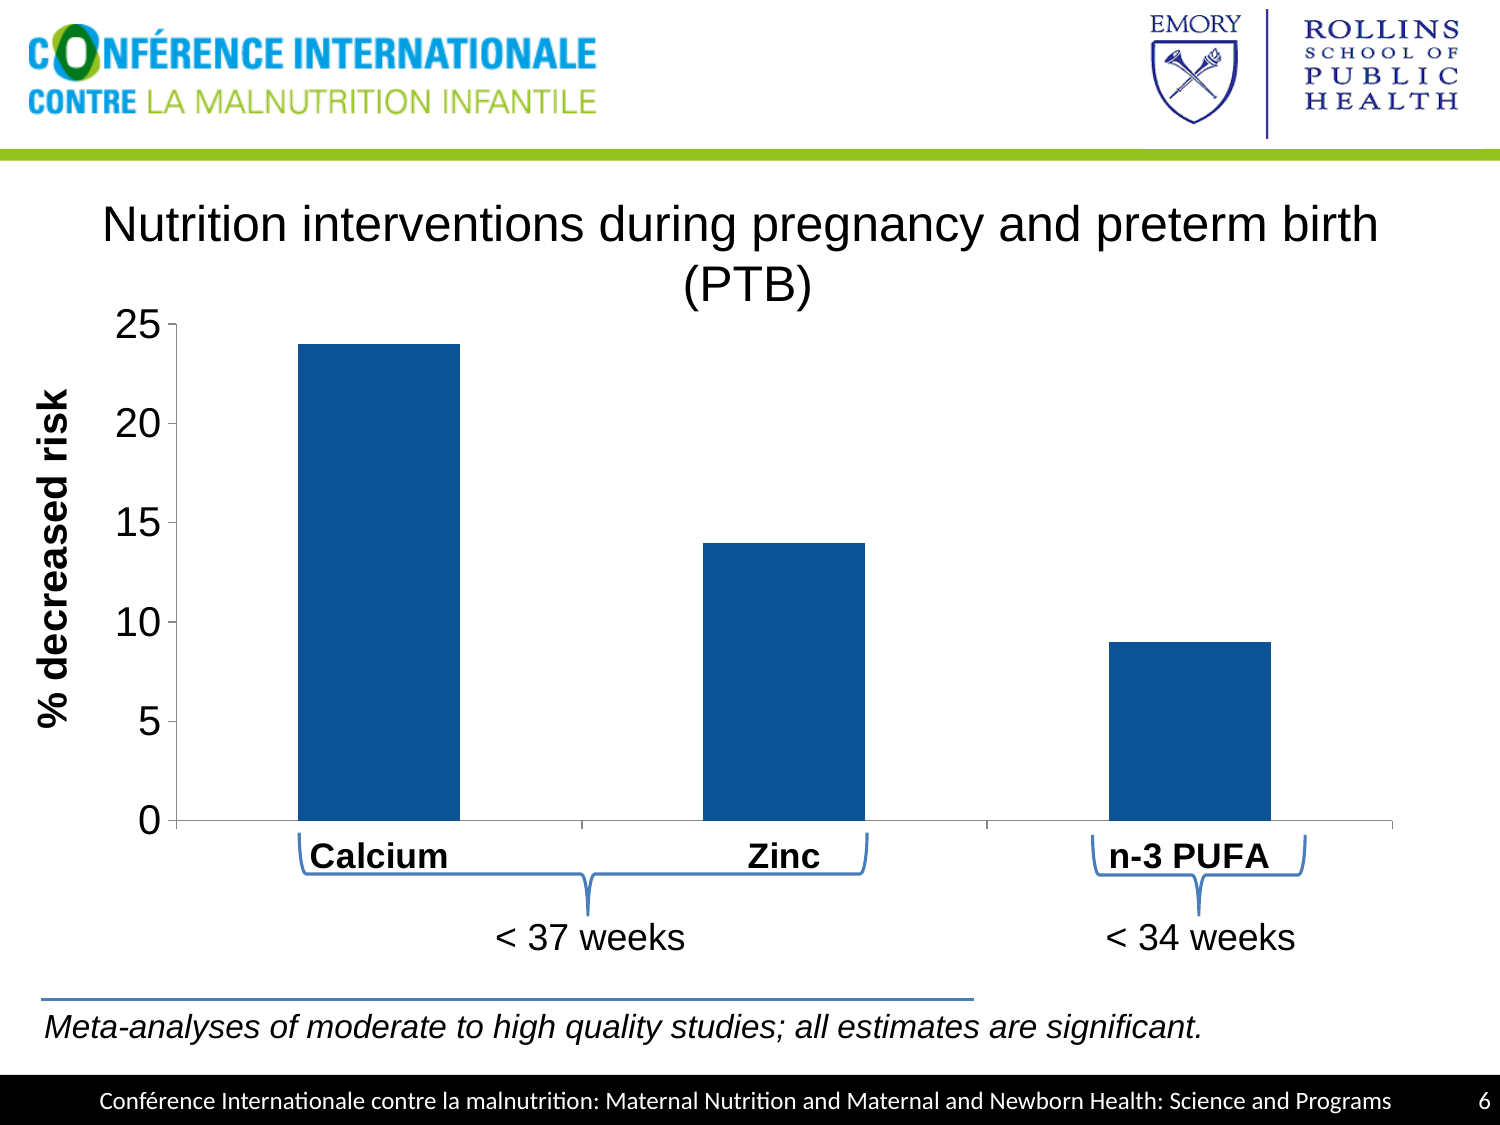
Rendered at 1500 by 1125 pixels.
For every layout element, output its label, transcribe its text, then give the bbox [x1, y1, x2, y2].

footer Conférence Internationale contre la malnutrition: Maternal Nutrition and Maternal and Newborn Health: Science and Programs [0, 1069, 1500, 1125]
chart [80, 266, 1416, 918]
picture [29, 24, 597, 115]
text_box [0, 147, 1500, 163]
text_box < 37 weeks [442, 925, 739, 965]
text_box Nutrition interventions during pregnancy and preterm birth (PTB) [0, 184, 1498, 320]
text_box Meta-analyses of moderate to high quality studies; all estimates are significant. [29, 997, 1424, 1053]
text_box < 34 weeks [1053, 925, 1349, 965]
picture [1144, 0, 1483, 150]
text_box % decreased risk [17, 320, 75, 799]
